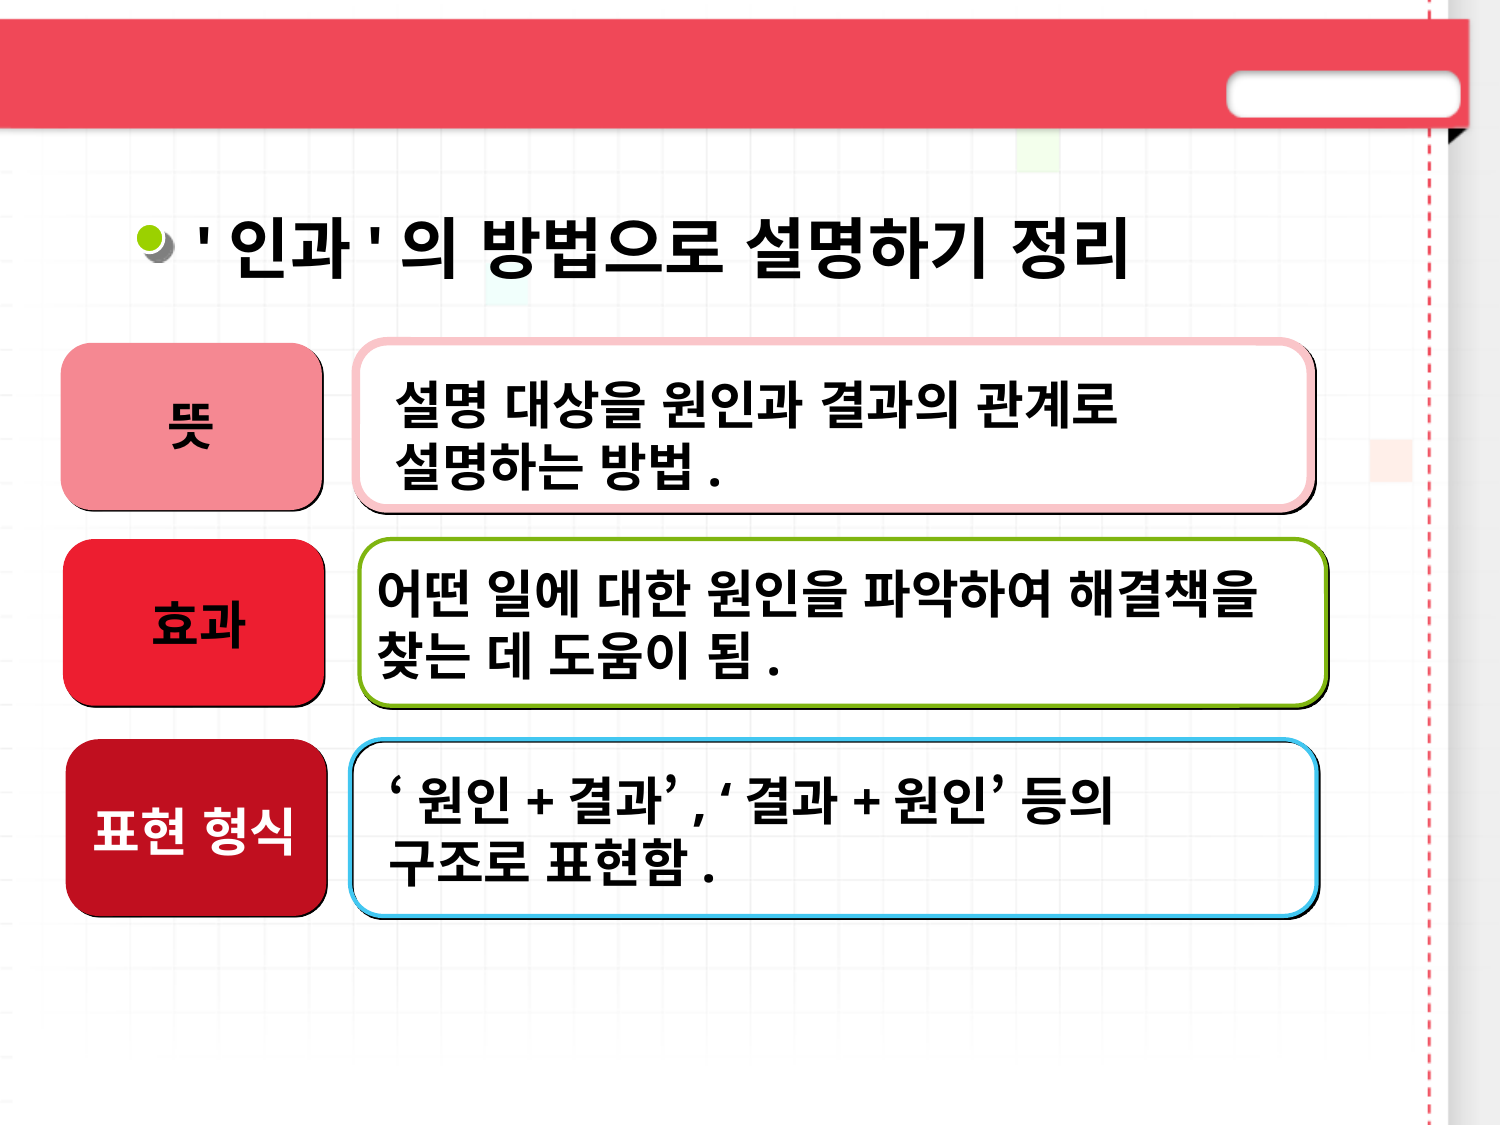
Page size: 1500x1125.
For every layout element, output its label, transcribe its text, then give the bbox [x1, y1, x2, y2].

text_box [347, 737, 1319, 919]
text_box 어떤 일에 대한 원인을 파악하여 해결책을 찾는 데 도움이 됨. [362, 562, 1350, 684]
text_box [65, 737, 327, 762]
text_box [60, 536, 326, 708]
picture [0, 75, 1500, 1125]
text_box 표현 형식 [53, 762, 337, 899]
text_box 효과 [86, 562, 313, 684]
text_box [353, 339, 1313, 511]
text_box [135, 223, 164, 253]
text_box [0, 0, 1500, 75]
text_box ‘원인+결과’, ‘결과+원인’ 등의 구조로 표현함. [373, 762, 1282, 899]
text_box '인과'의 방법으로 설명하기 정리 [182, 199, 1264, 281]
text_box [58, 340, 324, 513]
text_box [357, 536, 1328, 708]
text_box 설명 대상을 원인과 결과의 관계로 설명하는 방법. [379, 364, 1302, 455]
text_box [67, 899, 325, 919]
text_box 뜻 [64, 400, 318, 449]
